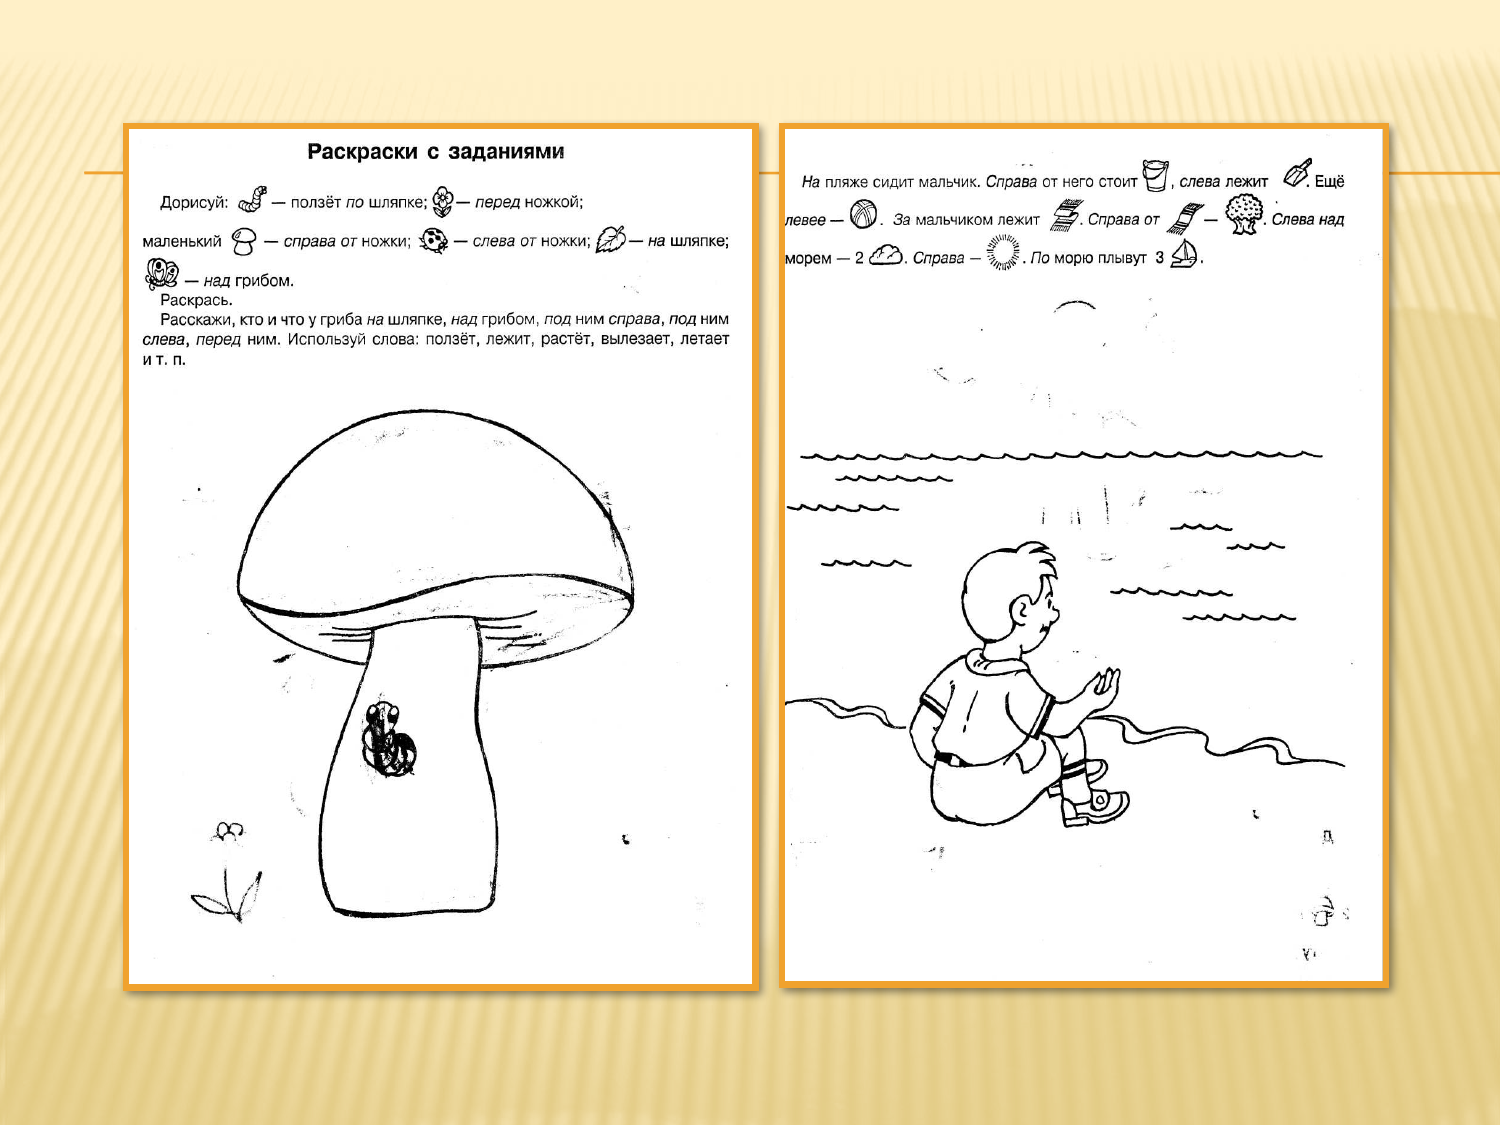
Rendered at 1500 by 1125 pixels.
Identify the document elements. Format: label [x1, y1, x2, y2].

list [784, 128, 1383, 982]
picture [128, 128, 753, 985]
